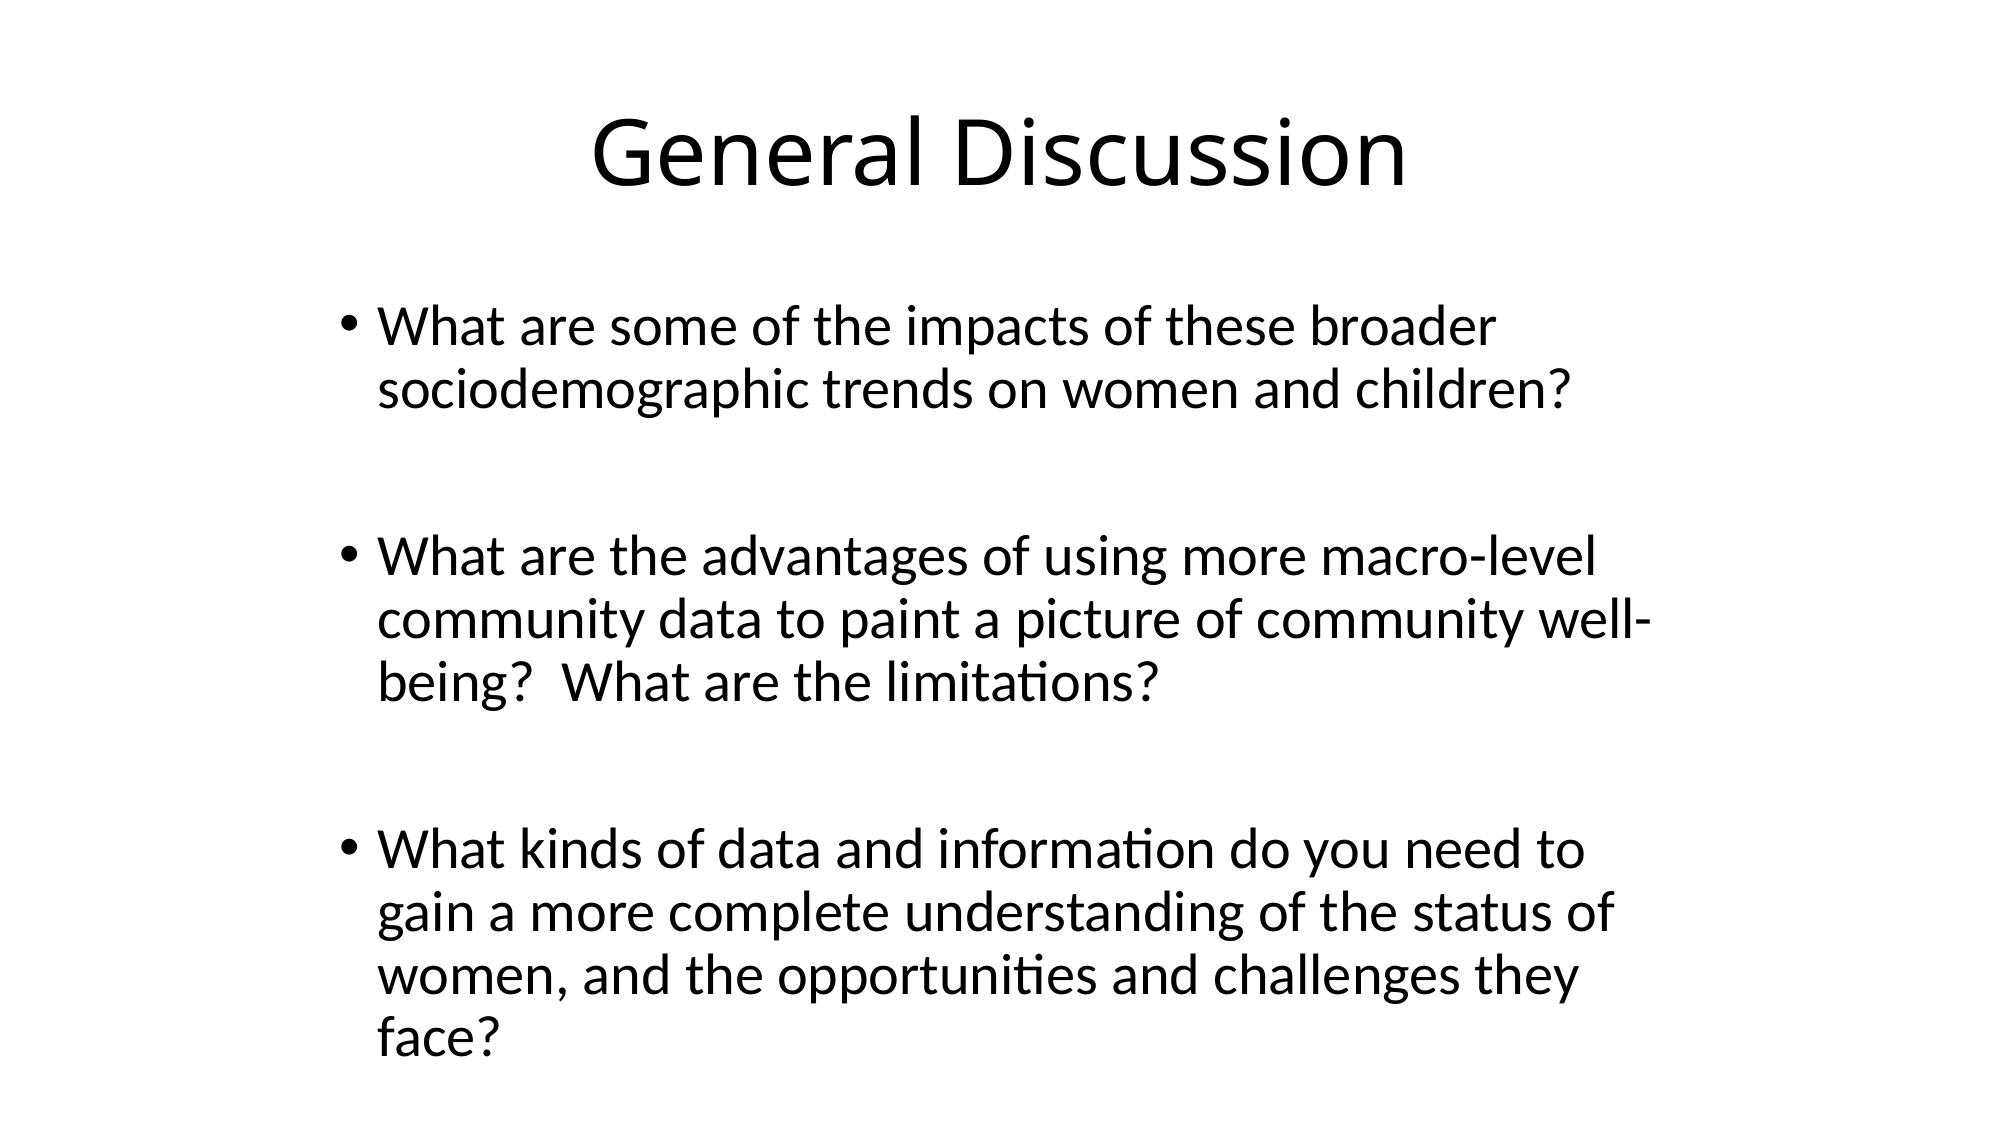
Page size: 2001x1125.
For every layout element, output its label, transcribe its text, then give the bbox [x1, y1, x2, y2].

list What are some of the impacts of these broader sociodemographic trends on women and children? What are the advantages of using more macro-level community data to paint a picture of community well-being? What are the limitations? What kinds of data and information do you need to gain a more complete understanding of the status of women, and the opportunities and challenges they face? [324, 287, 1675, 1104]
title General Discussion [324, 62, 1675, 250]
